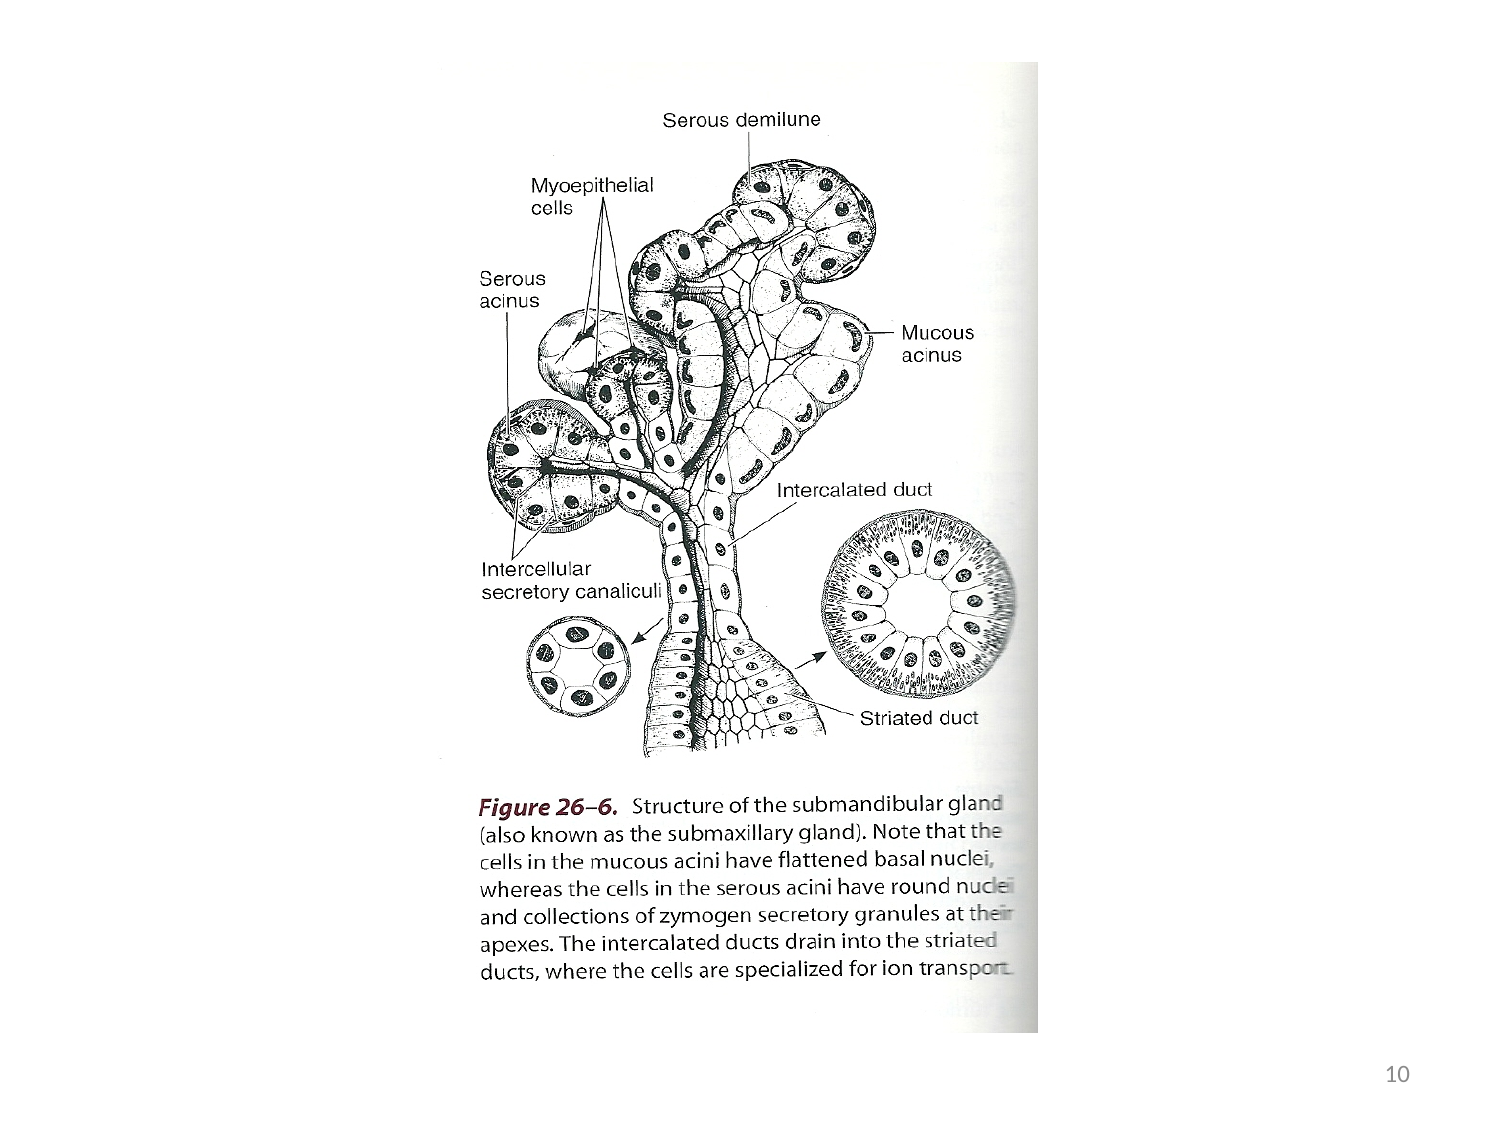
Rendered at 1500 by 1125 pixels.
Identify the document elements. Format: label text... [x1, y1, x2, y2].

picture [437, 62, 1038, 1033]
slide_number 10 [1074, 1042, 1425, 1103]
